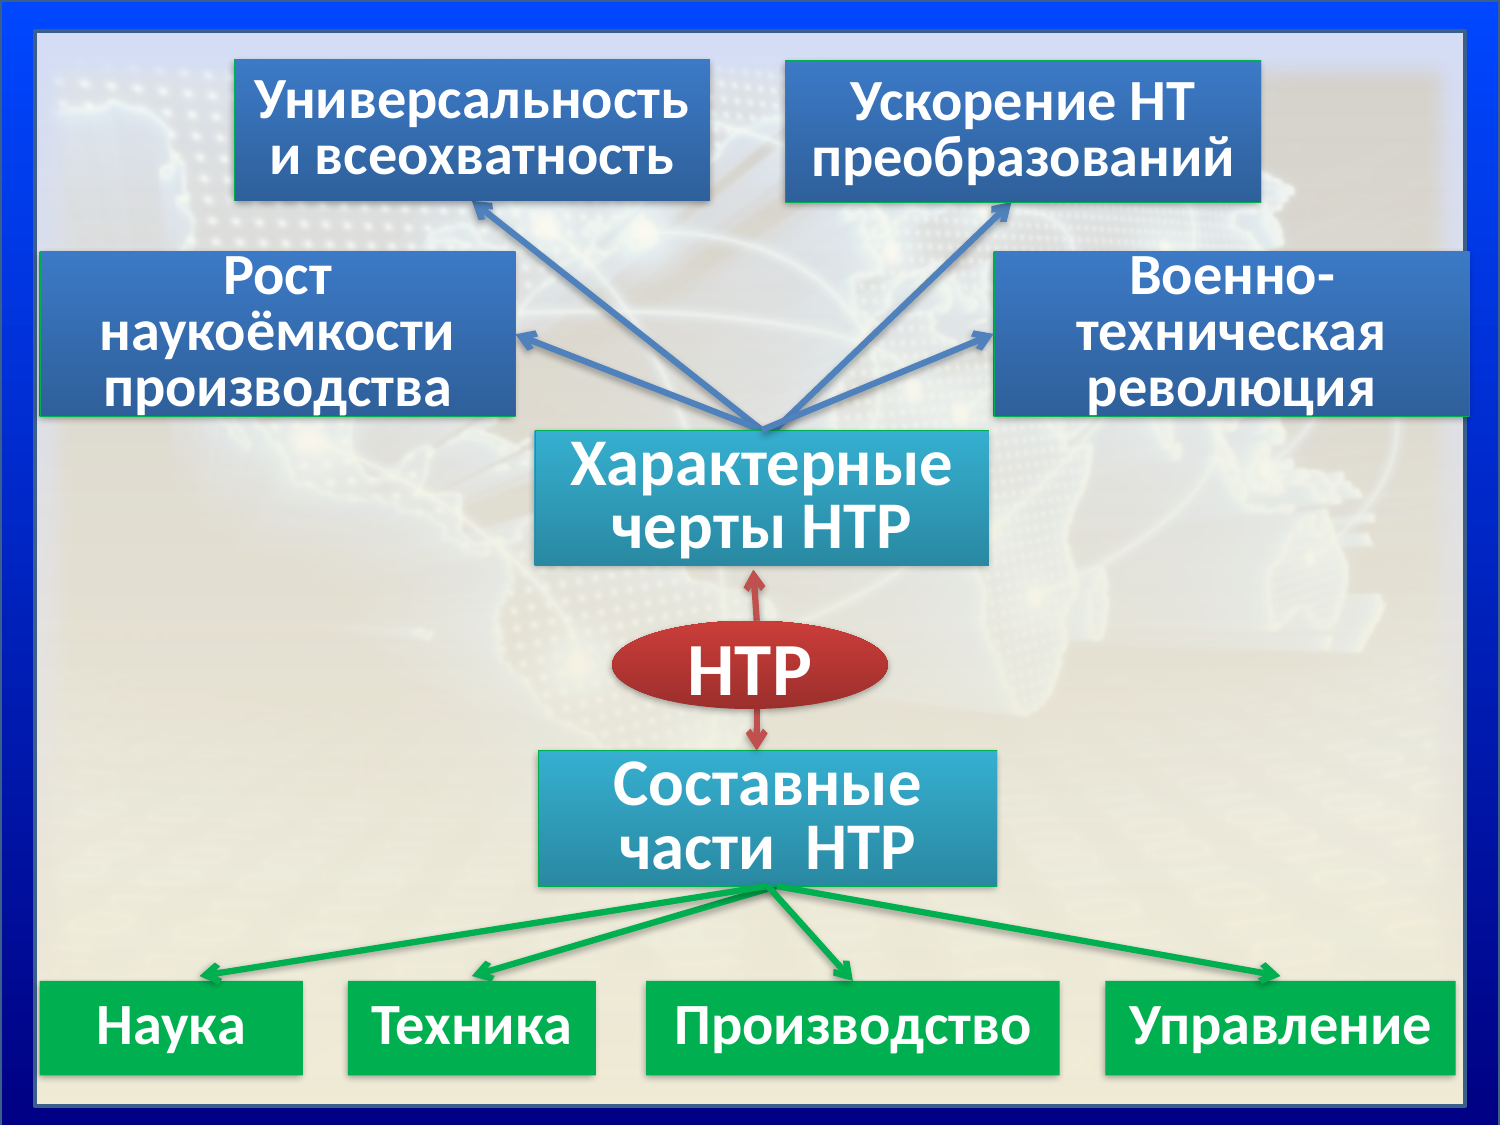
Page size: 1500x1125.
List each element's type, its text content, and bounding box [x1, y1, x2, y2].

text_box Управление [1105, 980, 1456, 1076]
text_box Ускорение НТ преобразований [785, 60, 1262, 203]
text_box Производство [646, 985, 1060, 1076]
text_box Рост наукоёмкости производства [39, 251, 466, 417]
text_box Техника [347, 985, 596, 1076]
text_box НТР [612, 620, 888, 710]
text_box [471, 200, 750, 431]
text_box Универсальность и всеохватность [234, 59, 710, 201]
text_box Характерные черты НТР [534, 441, 989, 566]
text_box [515, 334, 759, 431]
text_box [854, 885, 1281, 977]
text_box Наука [39, 980, 303, 1076]
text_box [749, 201, 1012, 454]
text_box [753, 569, 757, 621]
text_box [767, 885, 854, 982]
text_box Составные части НТР [538, 750, 998, 884]
text_box Военно-техническая революция [1016, 251, 1470, 417]
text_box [199, 885, 766, 977]
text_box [761, 333, 994, 431]
